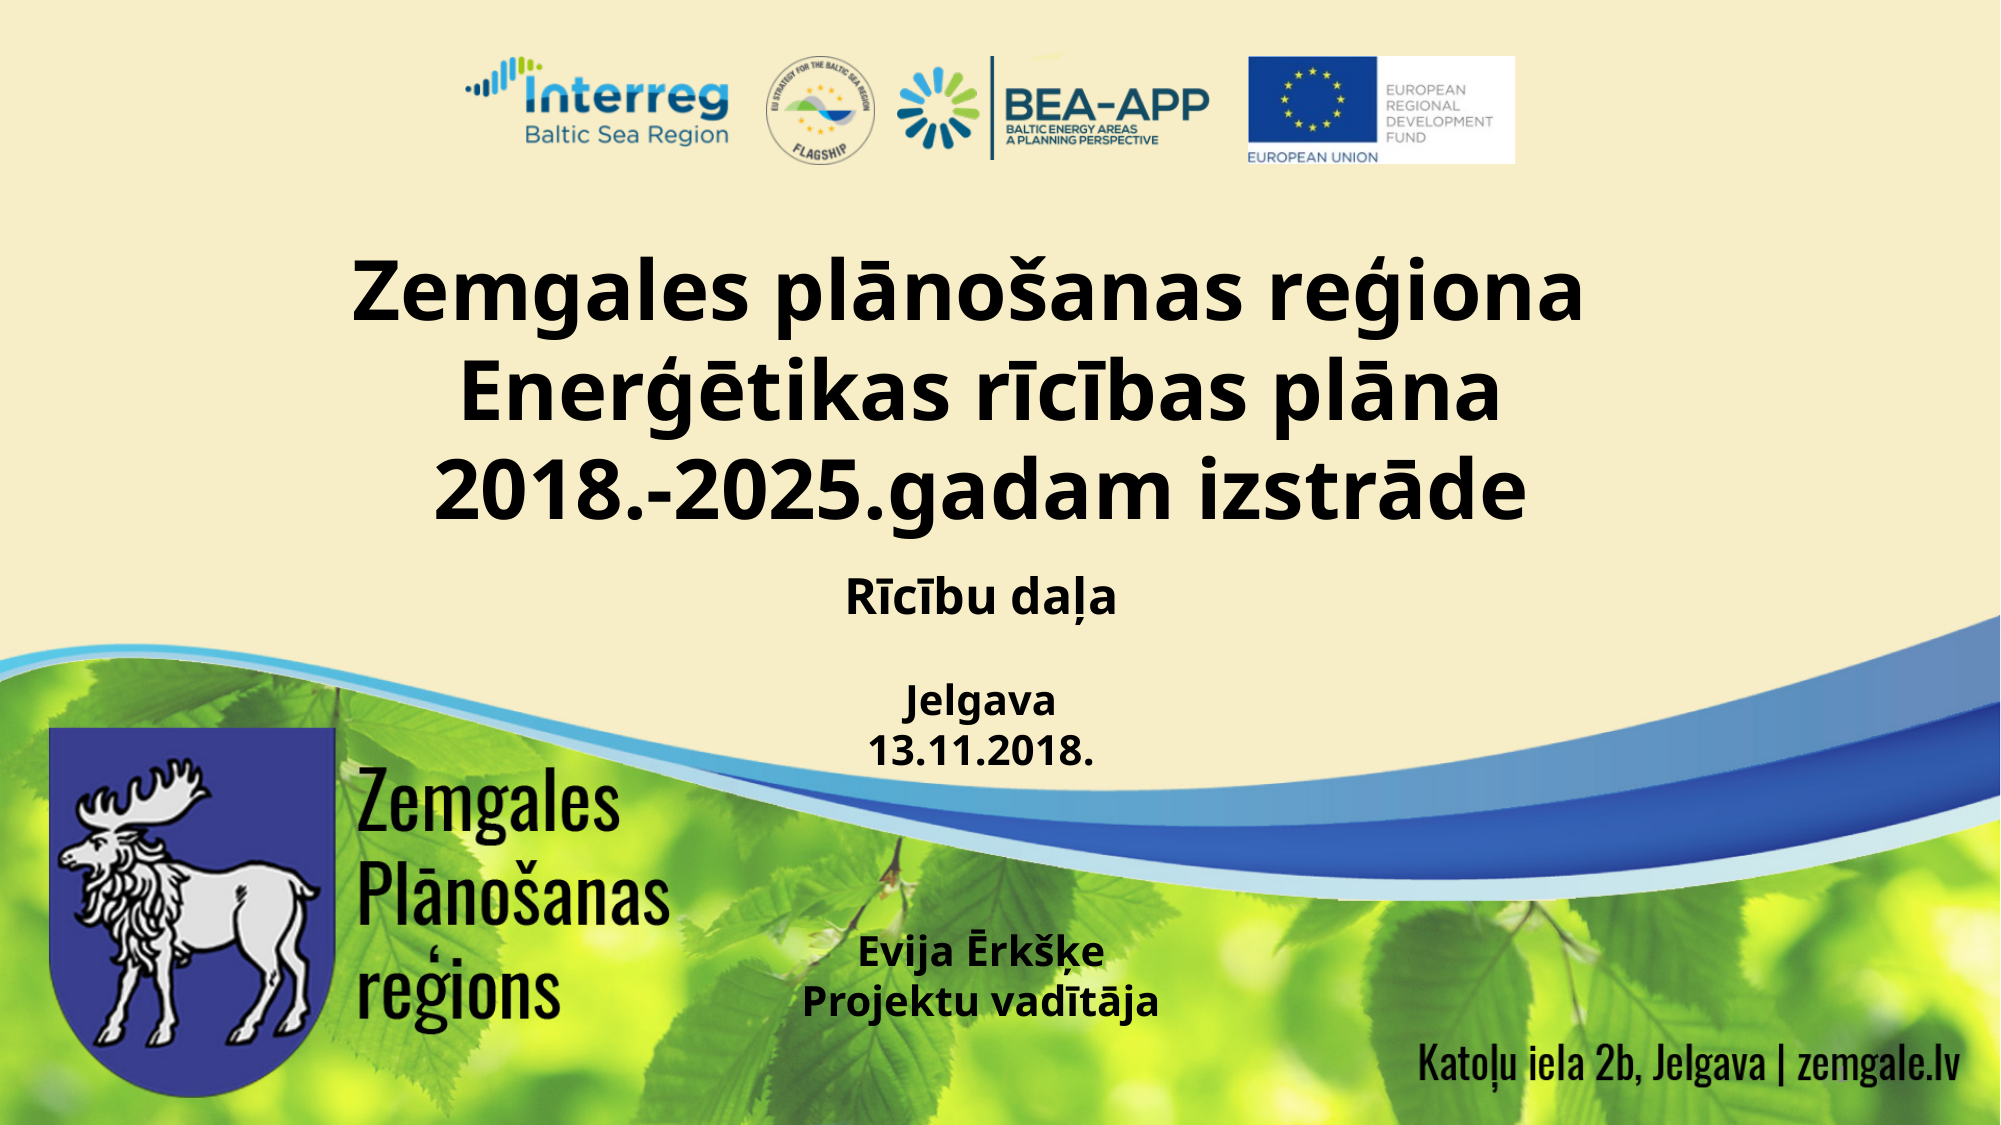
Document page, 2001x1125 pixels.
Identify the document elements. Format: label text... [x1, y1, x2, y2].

picture [0, 0, 2001, 1125]
slide_number 1 [1412, 1042, 1863, 1103]
text_box Zemgales plānošanas reģiona Enerģētikas rīcības plāna 2018.-2025.gadam izstrāde Rīcību daļa Jelgava 13.11.2018. Evija Ērkšķe Projektu vadītāja [161, 229, 1801, 1032]
